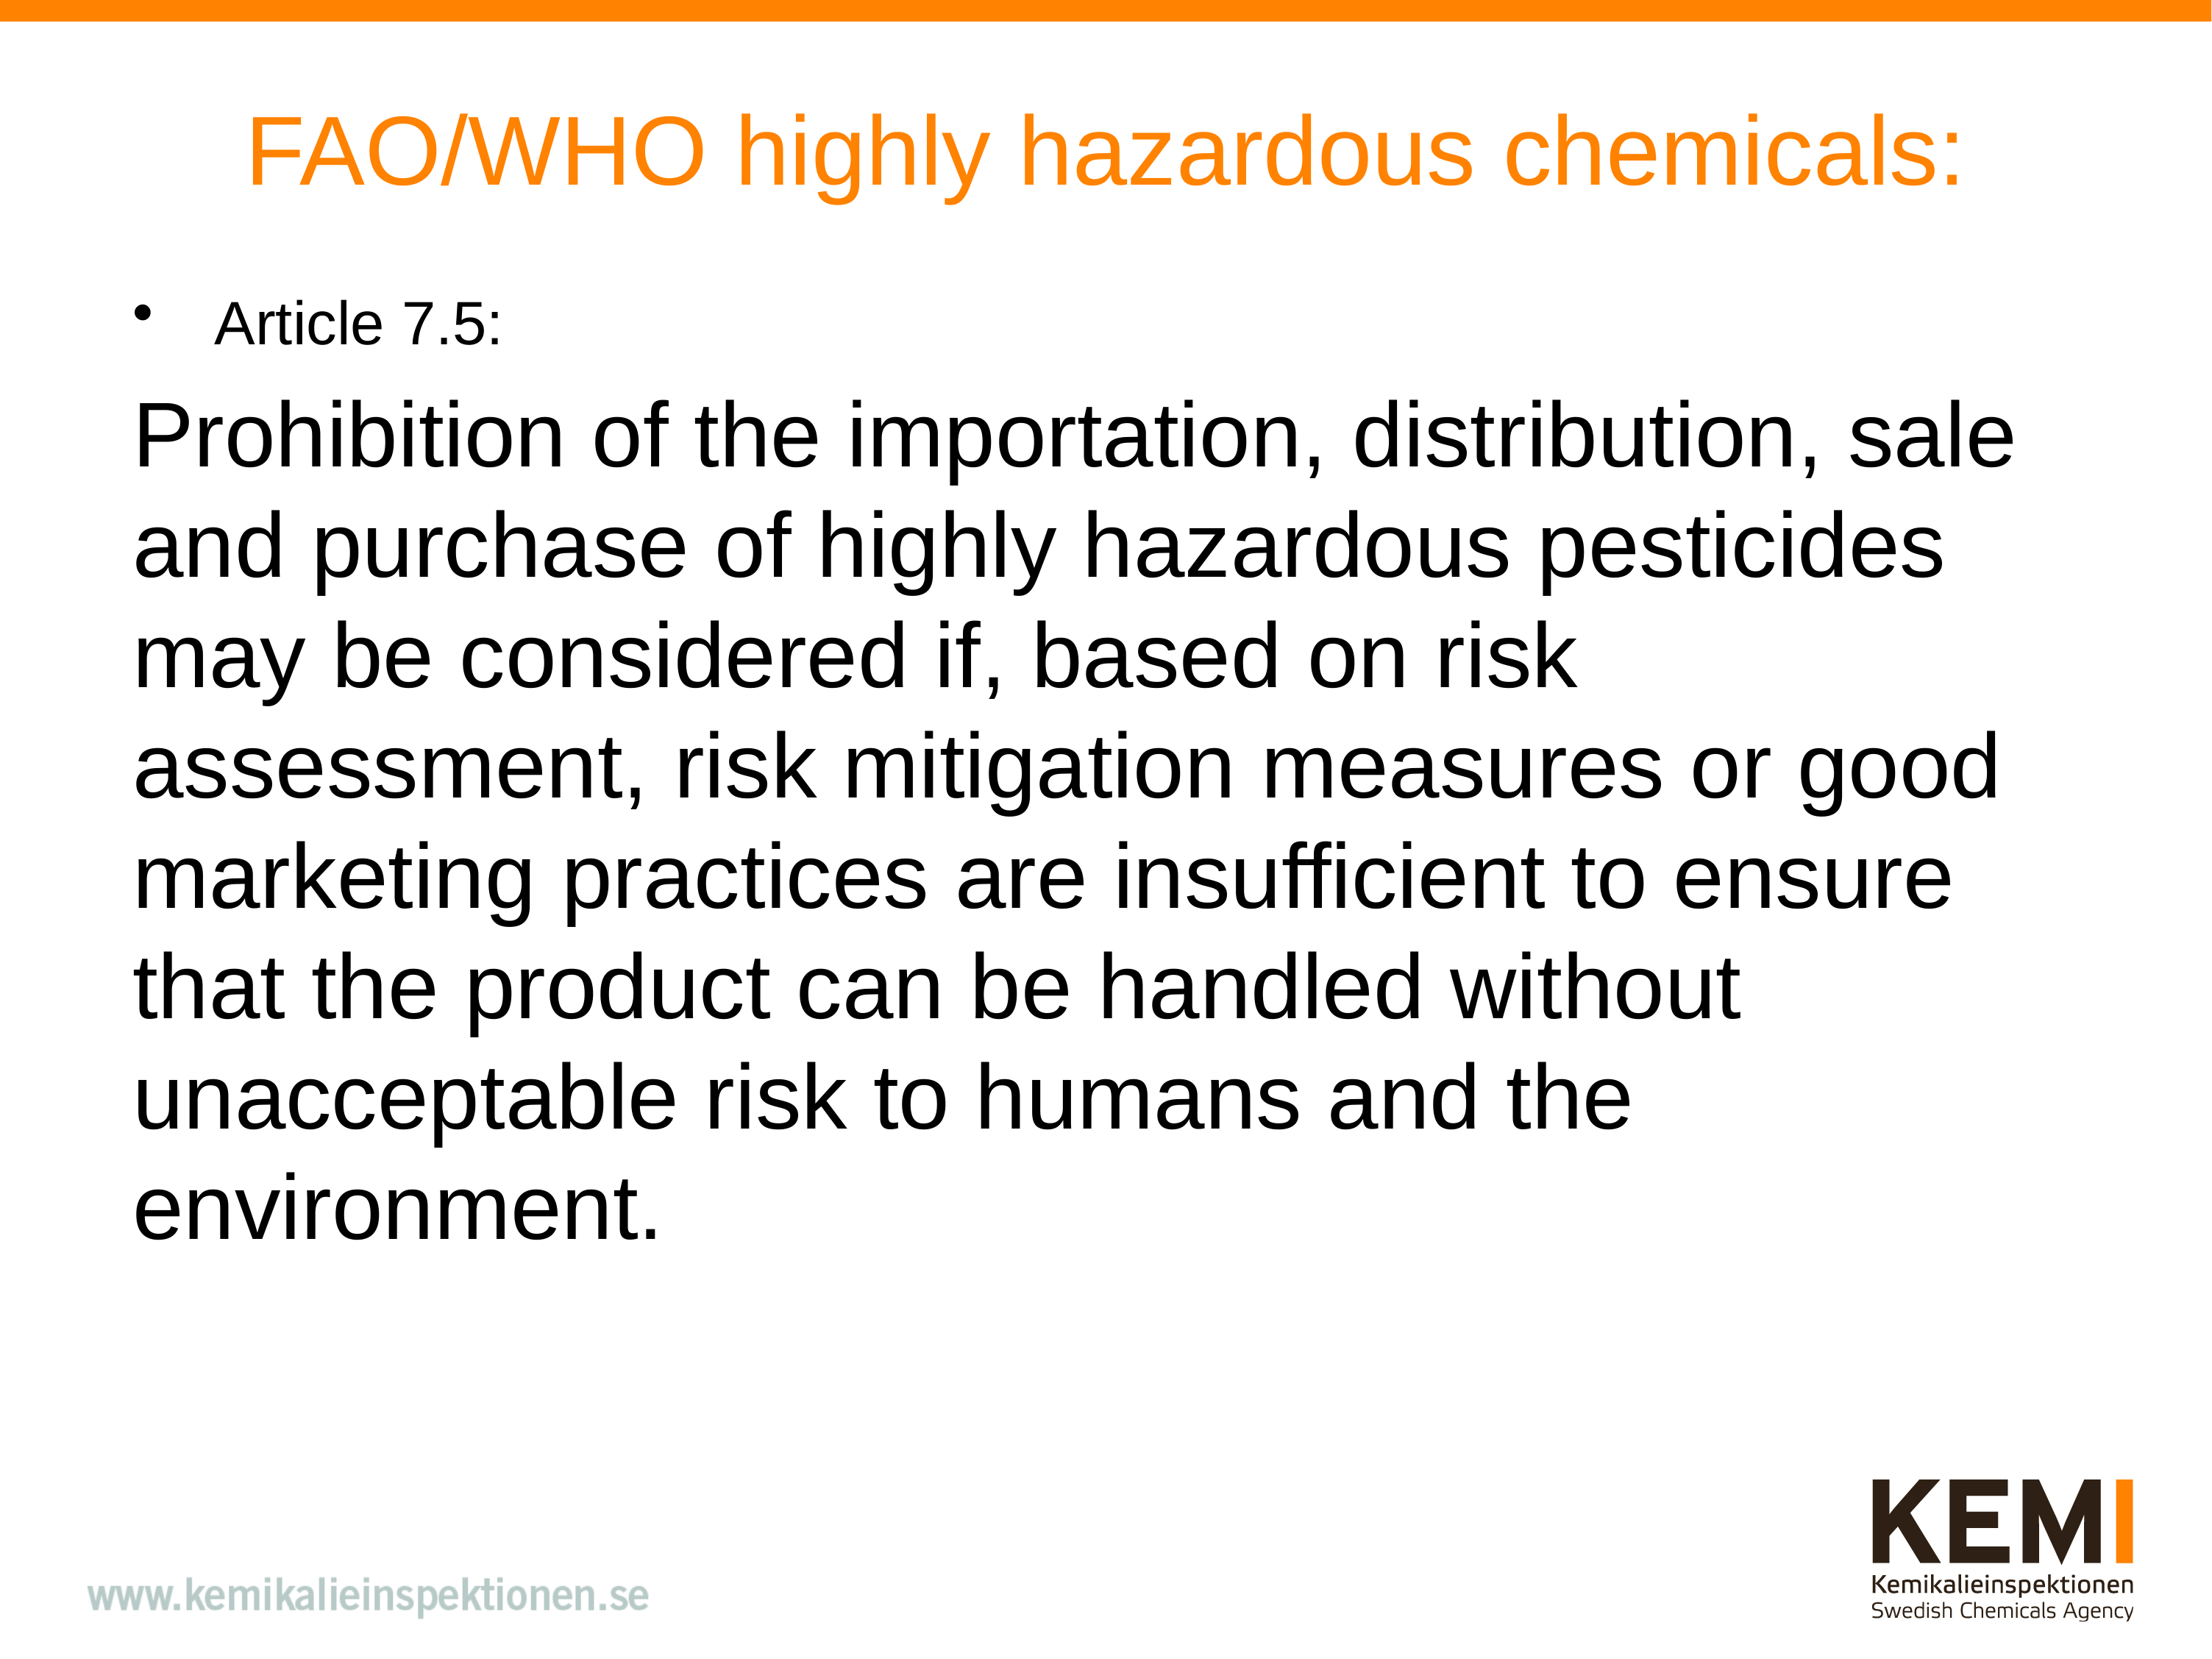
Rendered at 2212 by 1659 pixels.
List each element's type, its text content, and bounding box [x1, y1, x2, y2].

title FAO/WHO highly hazardous chemicals: [110, 66, 2101, 271]
picture [1872, 1479, 2133, 1621]
list Article 7.5: Prohibition of the importation, distribution, sale and purchase of highly hazardous pesticides may be considered if, based on risk assessment, risk mitigation measures or good marketing practices are insufficient to ensure that the product can be handled without unacceptable risk to humans and the environment. [110, 271, 2101, 1482]
picture [87, 1573, 652, 1621]
